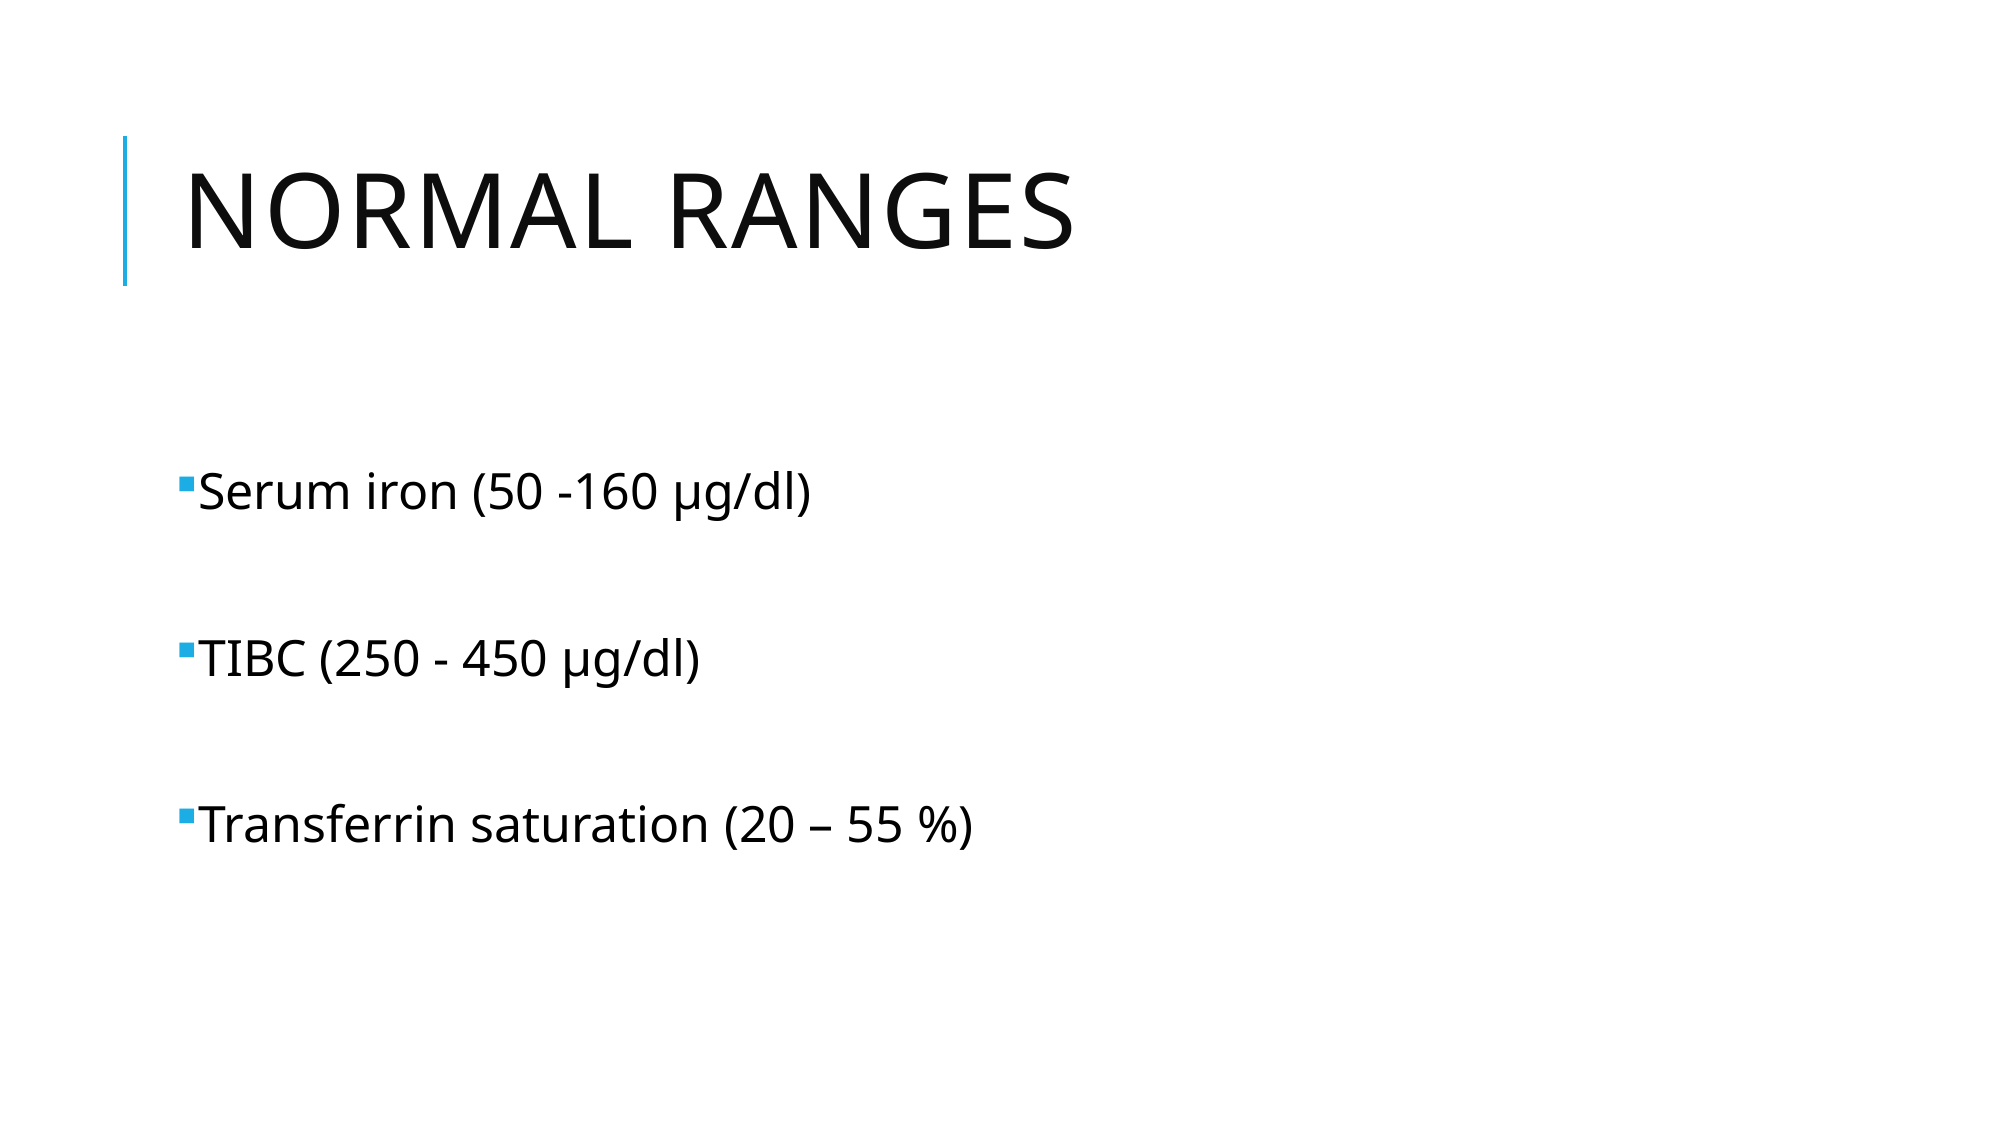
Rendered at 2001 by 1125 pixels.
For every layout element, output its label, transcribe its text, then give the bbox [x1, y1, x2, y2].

title Normal ranges [168, 96, 1763, 342]
list Serum iron (50 -160 μg/dl) TIBC (250 - 450 μg/dl) Transferrin saturation (20 – 55 %) [168, 375, 1763, 1035]
